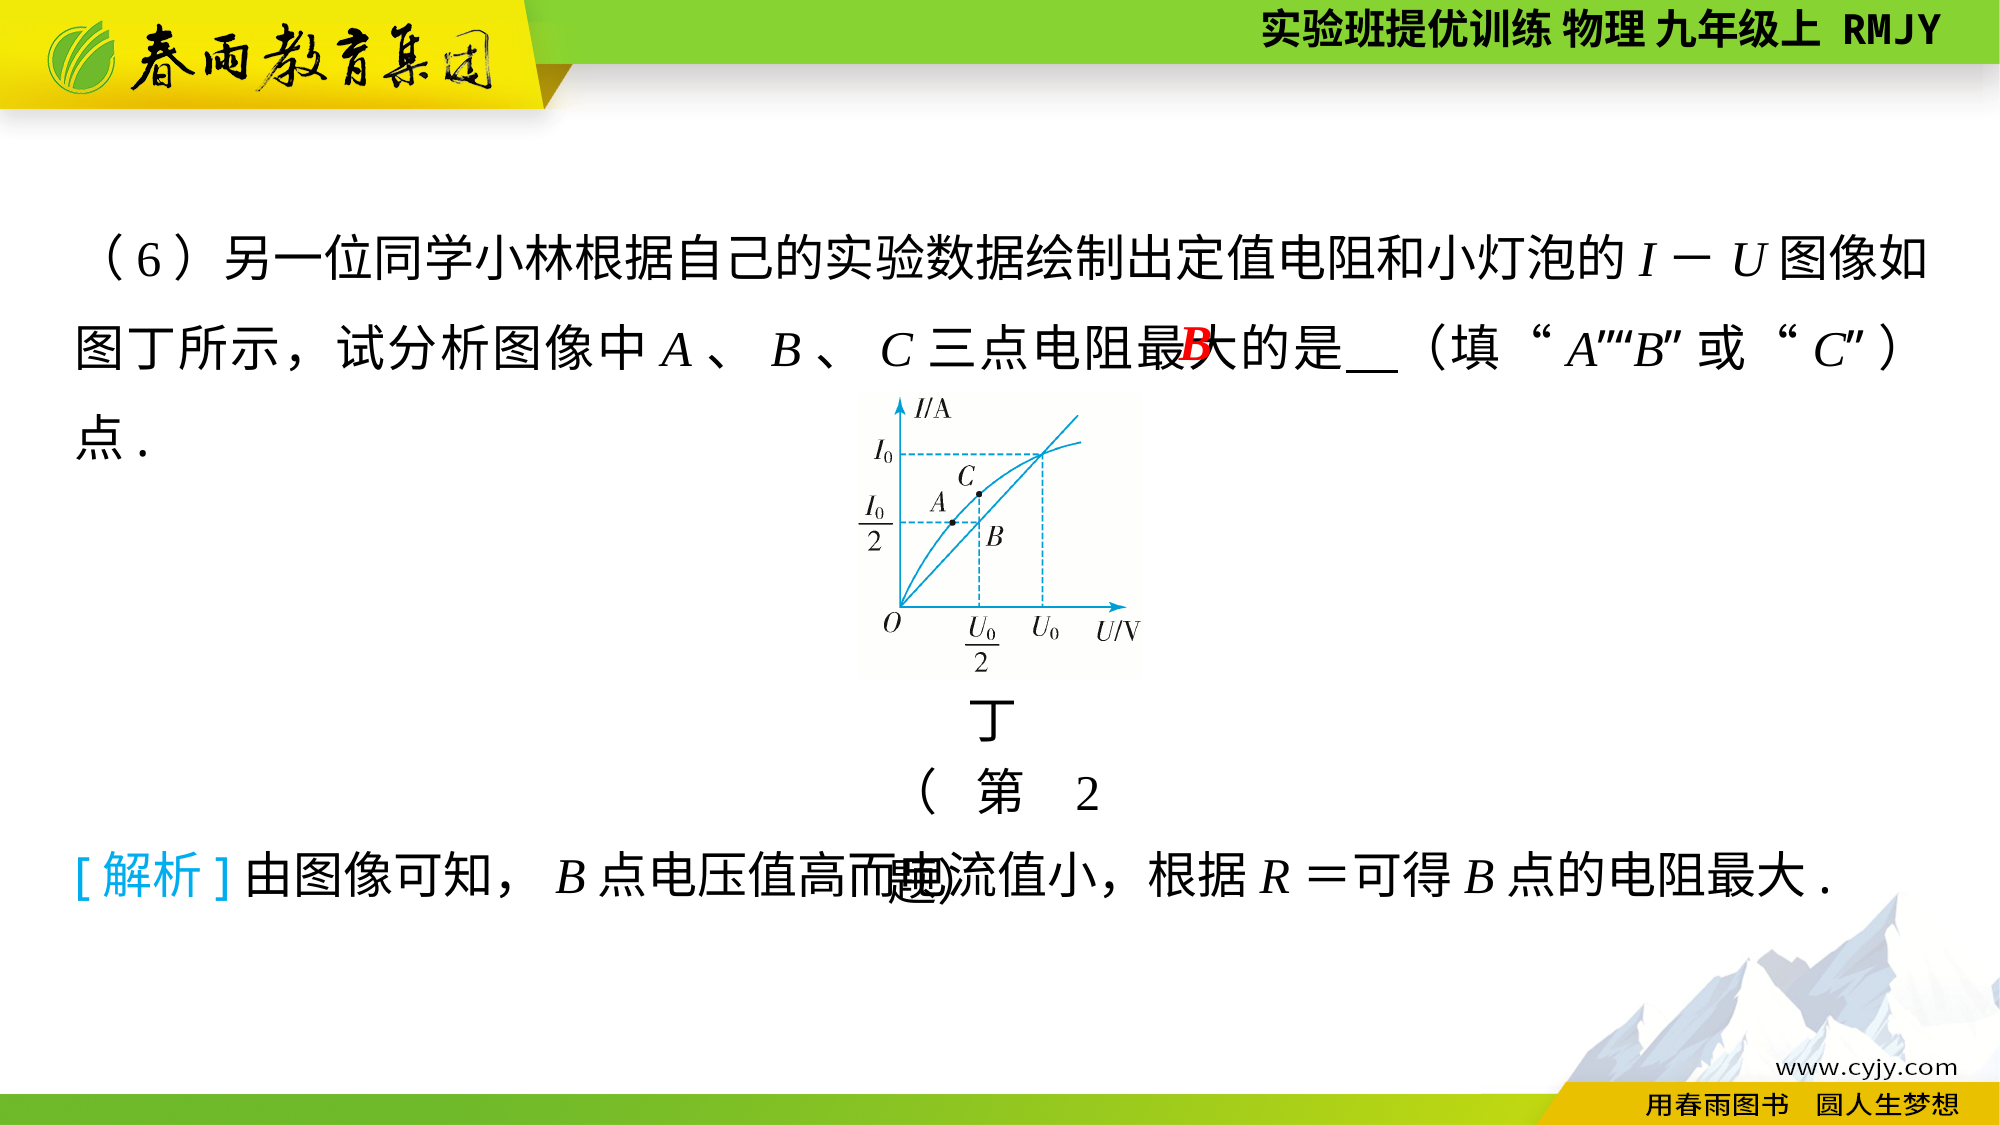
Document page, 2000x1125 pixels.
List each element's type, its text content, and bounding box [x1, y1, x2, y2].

list （6）另一位同学小林根据自己的实验数据绘制出定值电阻和小灯泡的I－U图像如图丁所示，试分析图像中A、B、C三点电阻最大的是 （填“A”“B”或“C”）点. [59, 188, 1944, 374]
picture [0, 0, 2000, 1125]
text_box 丁 [953, 688, 1033, 723]
text_box （第2题） [872, 723, 1128, 828]
text_box B [1164, 272, 1228, 378]
